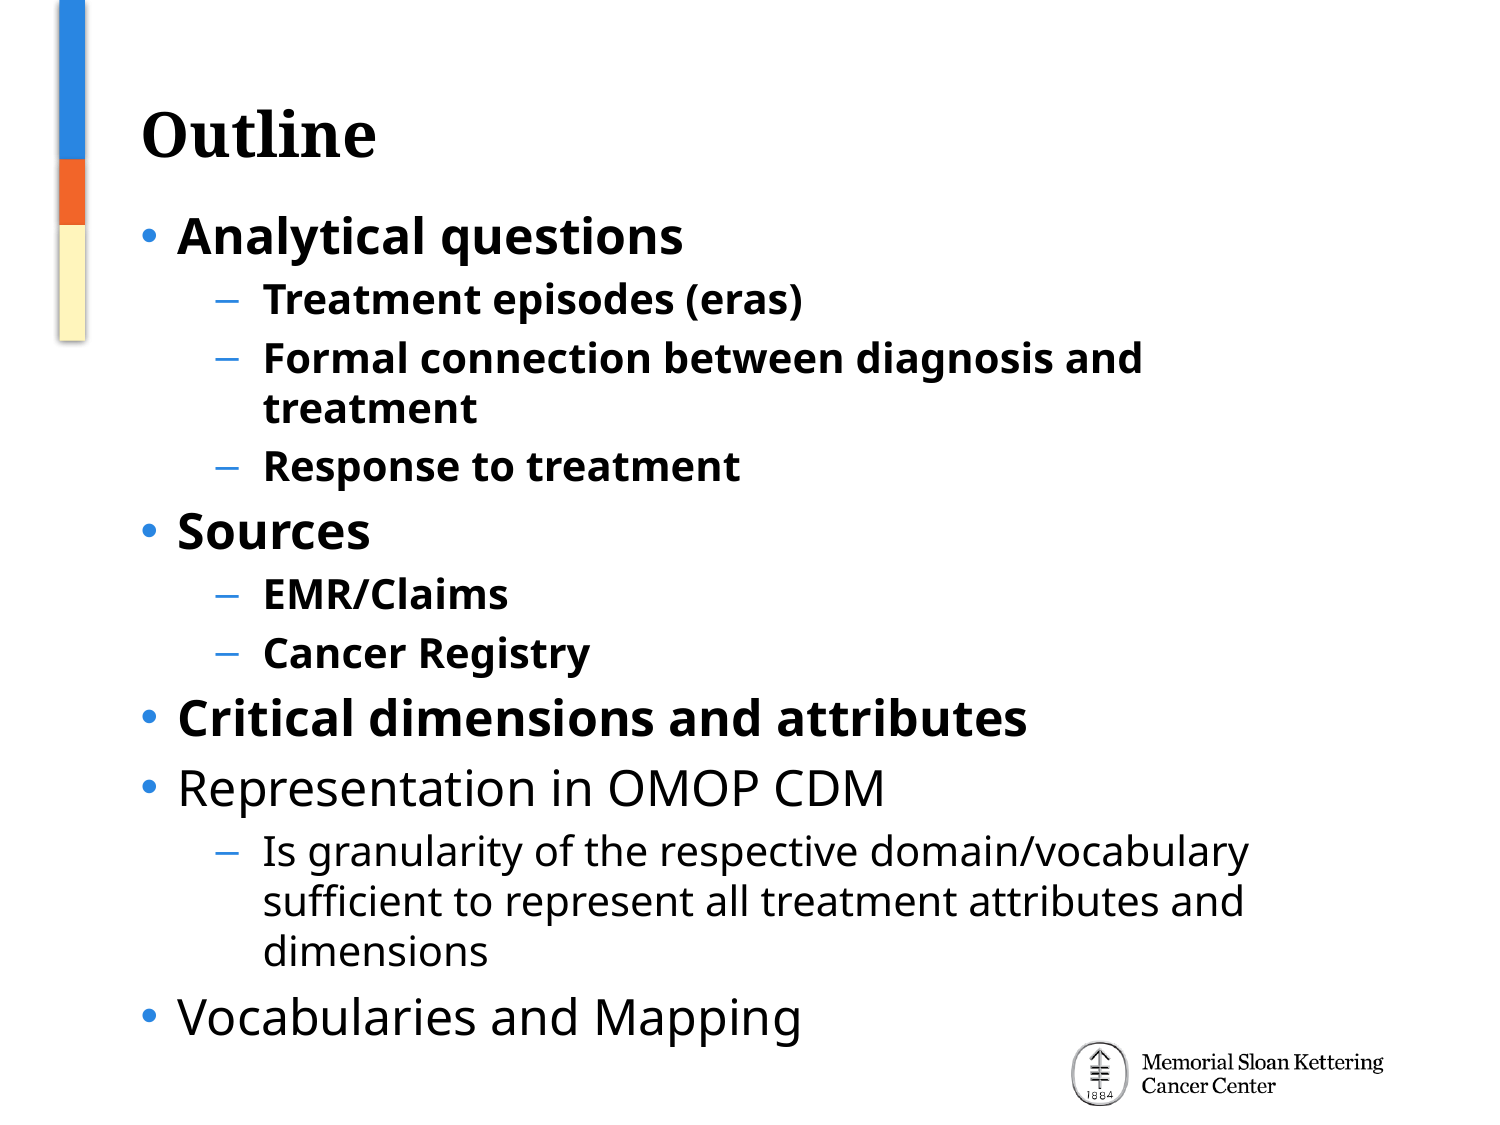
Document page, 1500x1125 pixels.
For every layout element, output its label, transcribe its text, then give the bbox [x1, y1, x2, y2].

list Analytical questions Treatment episodes (eras) Formal connection between diagnosis and treatment Response to treatment Sources EMR/Claims Cancer Registry Critical dimensions and attributes Representation in OMOP CDM Is granularity of the respective domain/vocabulary sufficient to represent all treatment attributes and dimensions Vocabularies and Mapping [125, 197, 1386, 1125]
title Outline [125, 48, 1386, 178]
